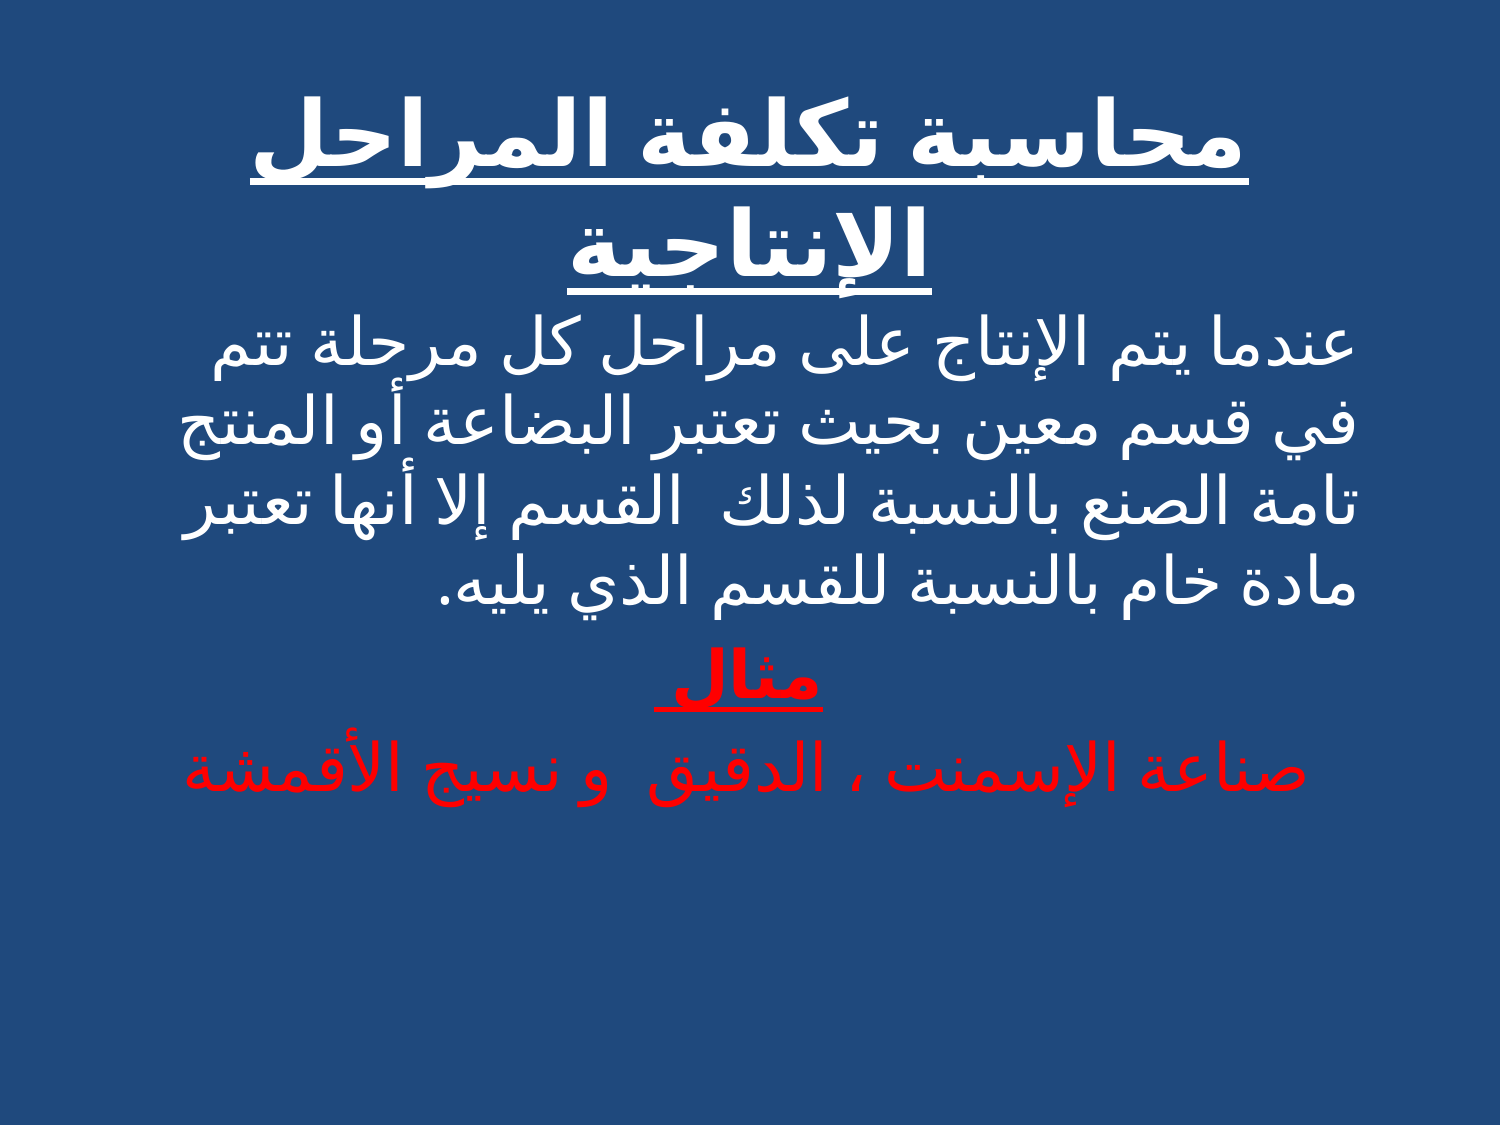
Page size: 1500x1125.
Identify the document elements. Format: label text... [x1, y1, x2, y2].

subtitle عندما يتم الإنتاج على مراحل كل مرحلة تتم في قسم معين بحيث تعتبر البضاعة أو المنتج تامة الصنع بالنسبة لذلك القسم إلا أنها تعتبر مادة خام بالنسبة للقسم الذي يليه. مثال صناعة الإسمنت ، الدقيق و نسيج الأقمشة [100, 290, 1376, 1035]
title محاسبة تكلفة المراحل الإنتاجية [112, 90, 1388, 279]
